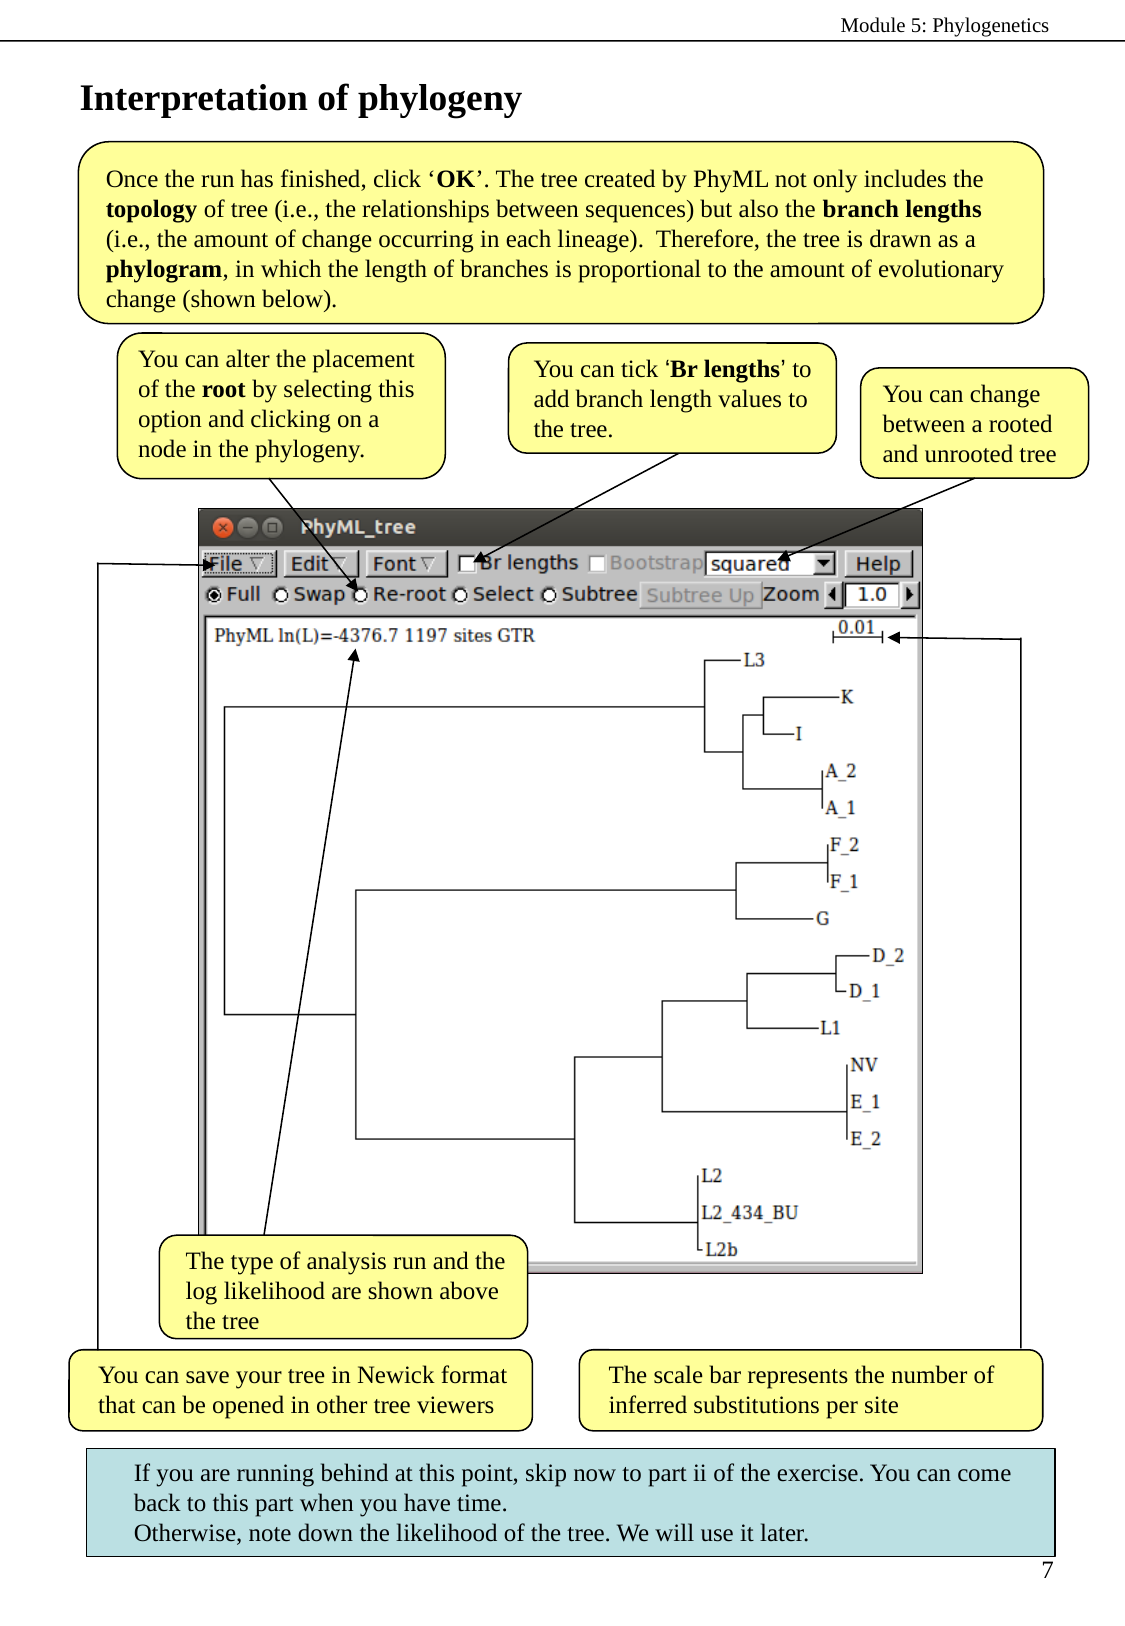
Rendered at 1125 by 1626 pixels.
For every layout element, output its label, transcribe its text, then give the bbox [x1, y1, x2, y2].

text_box [78, 141, 1044, 318]
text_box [579, 1349, 1043, 1431]
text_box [860, 367, 1089, 479]
picture [198, 508, 923, 1274]
text_box Interpretation of phylogeny [64, 65, 1044, 125]
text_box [159, 1234, 528, 1343]
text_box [86, 1448, 1056, 1557]
text_box [94, 320, 1028, 324]
text_box Once the run has finished, click ‘OK’. The tree created by PhyML not only includes the topology of tree (i.e., the relationships between sequences) but also the branch lengths (i.e., the amount of change occurring in each lineage). Therefore, the tree is drawn as a phylogram, in which the length of branches is proportional to the amount of evolutionary change (shown below). [91, 155, 1031, 320]
slide_number 7 [806, 1545, 1069, 1593]
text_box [508, 342, 837, 454]
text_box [68, 1349, 533, 1431]
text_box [117, 332, 446, 479]
